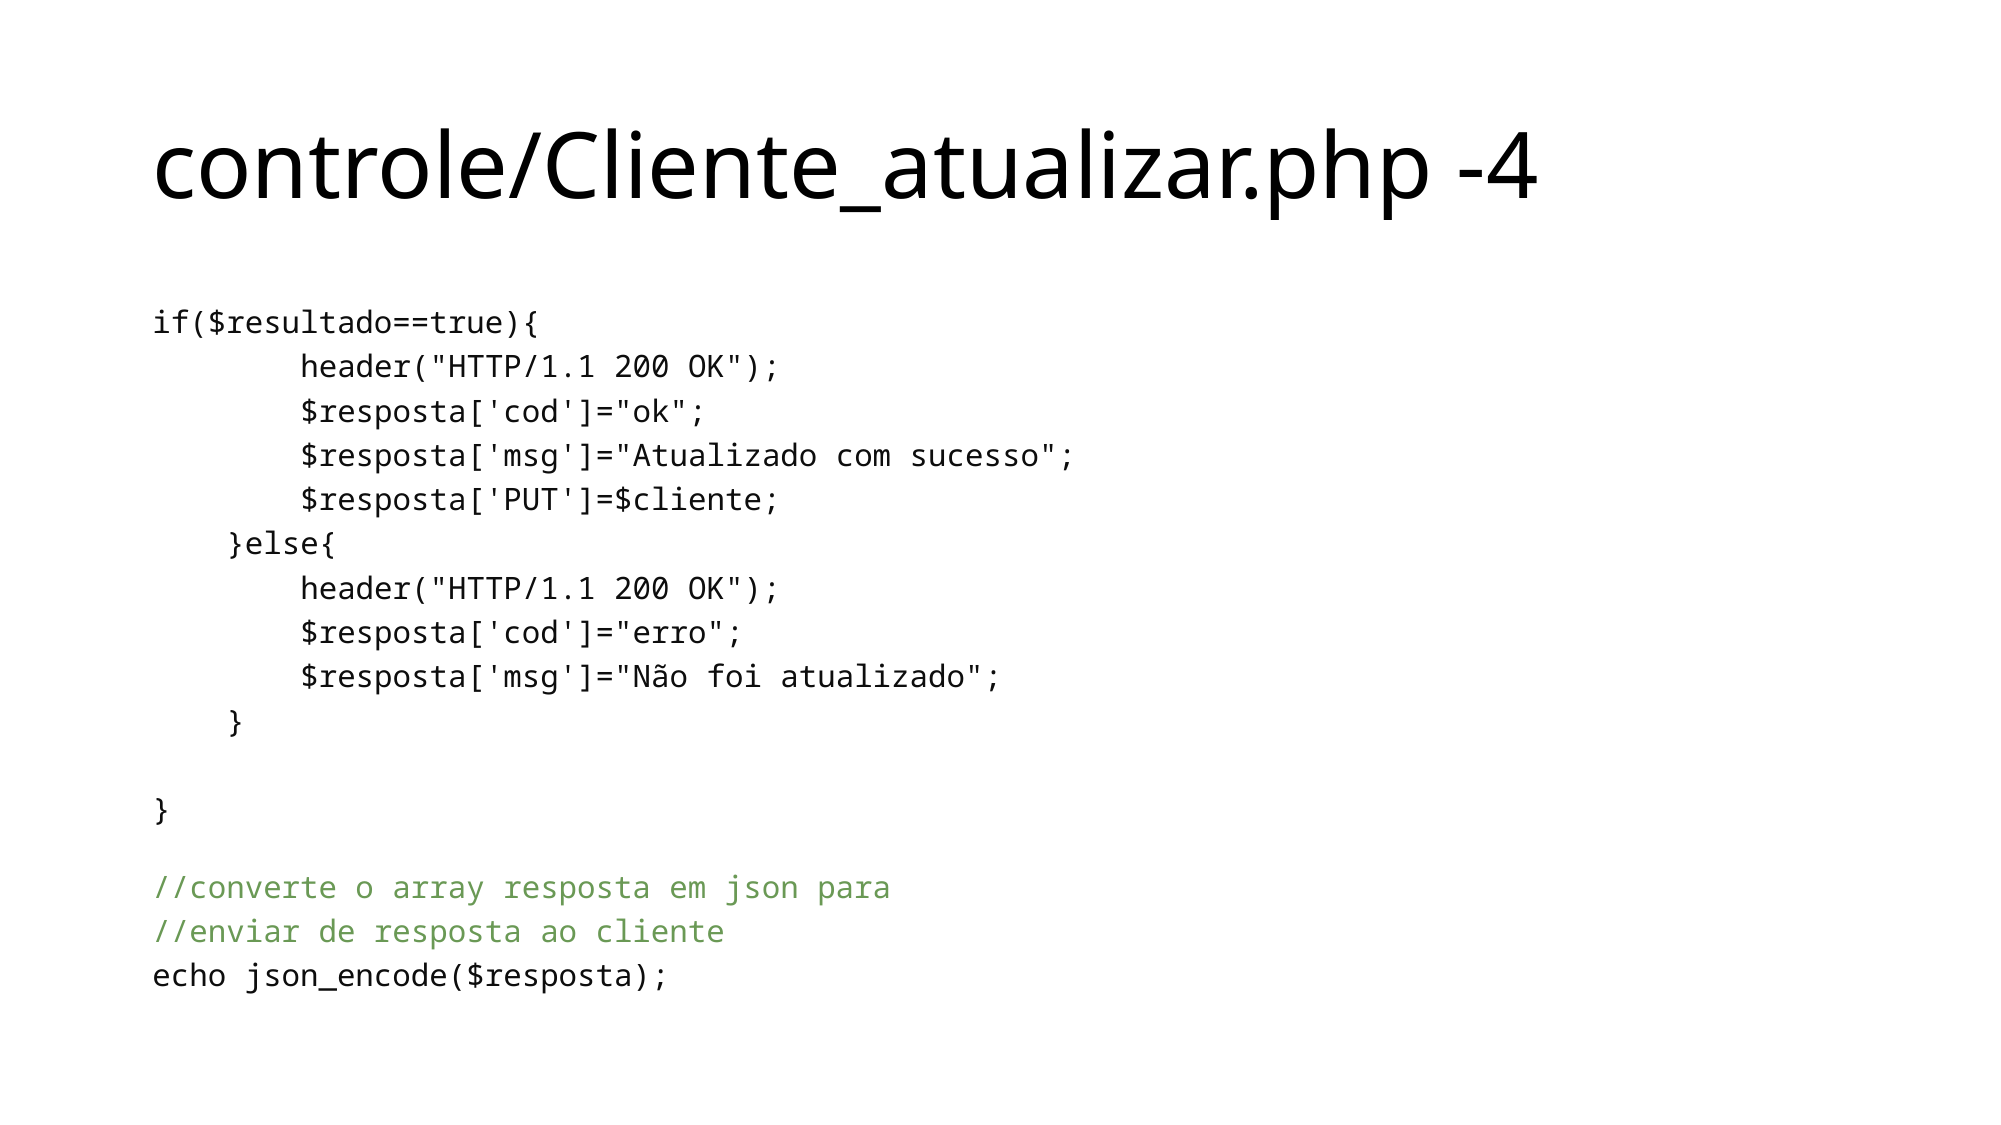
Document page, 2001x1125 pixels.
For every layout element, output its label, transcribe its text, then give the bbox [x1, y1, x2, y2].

title controle/Cliente_atualizar.php -4 [137, 59, 1863, 278]
list if($resultado==true){ header("HTTP/1.1 200 OK"); $resposta['cod']="ok"; $resposta['msg']="Atualizado com sucesso"; $resposta['PUT']=$cliente; }else{ header("HTTP/1.1 200 OK"); $resposta['cod']="erro"; $resposta['msg']="Não foi atualizado"; } } //converte o array resposta em json para //enviar de resposta ao cliente echo json_encode($resposta); [137, 299, 1863, 1014]
